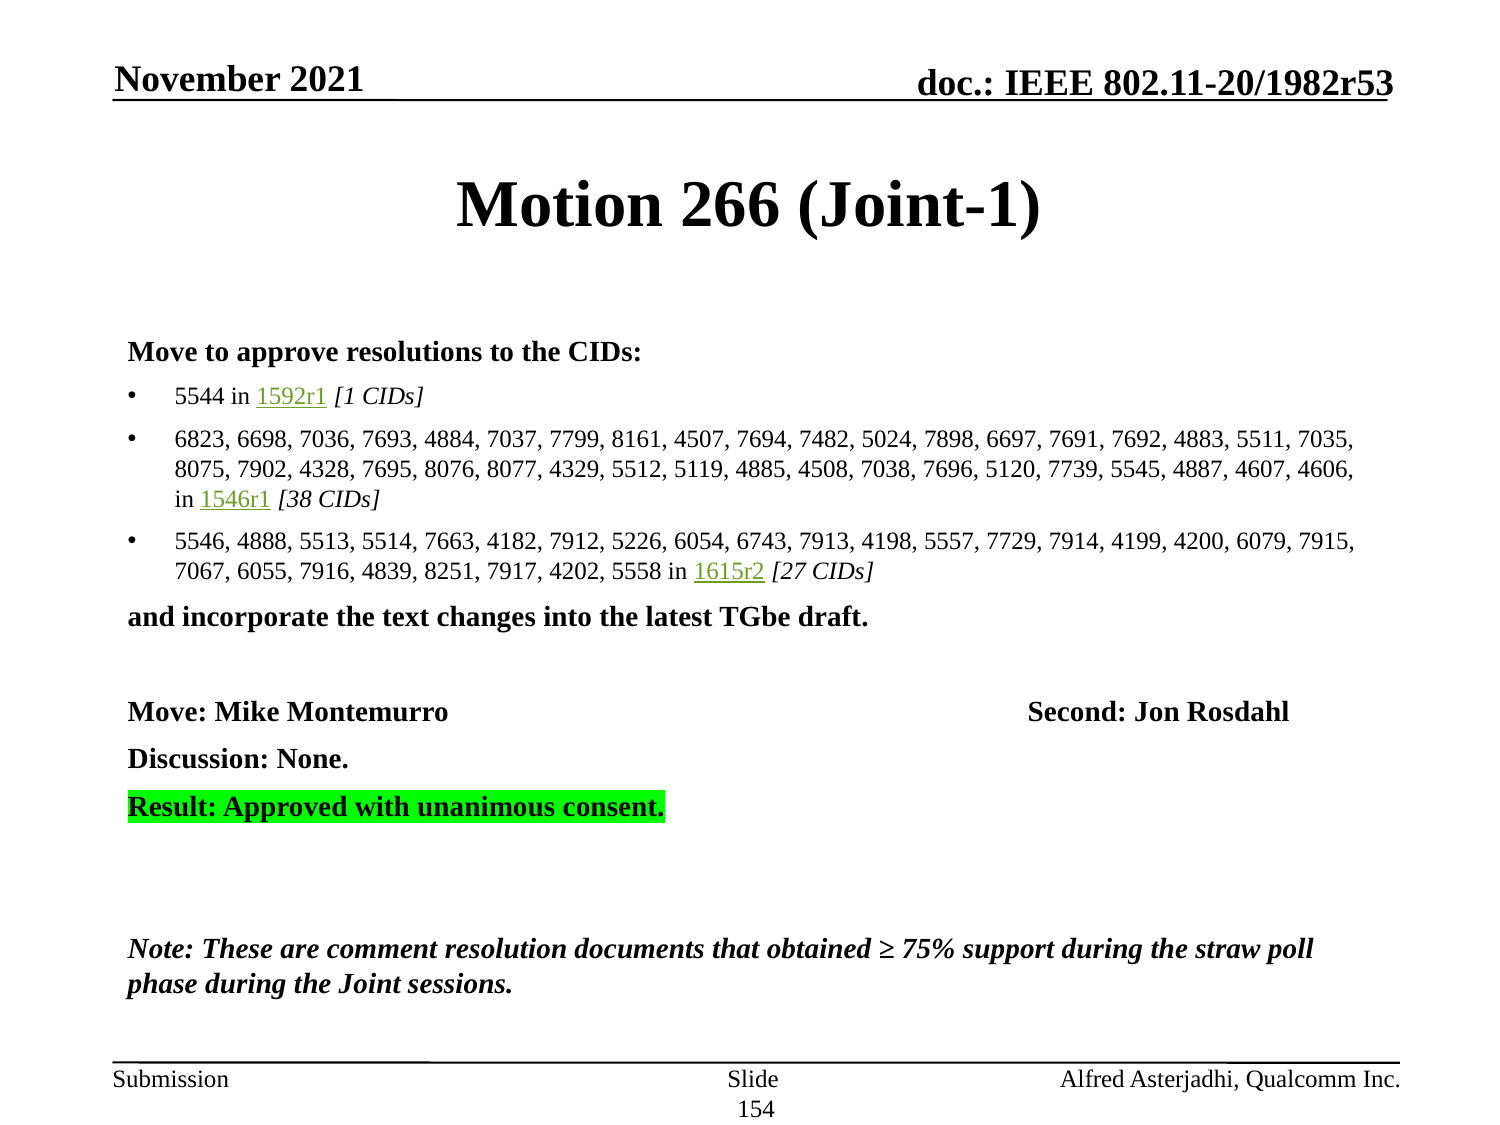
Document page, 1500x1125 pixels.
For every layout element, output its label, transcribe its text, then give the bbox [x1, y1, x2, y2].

list Move to approve resolutions to the CIDs: 5544 in 1592r1 [1 CIDs] 6823, 6698, 7036, 7693, 4884, 7037, 7799, 8161, 4507, 7694, 7482, 5024, 7898, 6697, 7691, 7692, 4883, 5511, 7035, 8075, 7902, 4328, 7695, 8076, 8077, 4329, 5512, 5119, 4885, 4508, 7038, 7696, 5120, 7739, 5545, 4887, 4607, 4606, in 1546r1 [38 CIDs] 5546, 4888, 5513, 5514, 7663, 4182, 7912, 5226, 6054, 6743, 7913, 4198, 5557, 7729, 7914, 4199, 4200, 6079, 7915, 7067, 6055, 7916, 4839, 8251, 7917, 4202, 5558 in 1615r2 [27 CIDs] and incorporate the text changes into the latest TGbe draft. Move: Mike Montemurro Second: Jon Rosdahl Discussion: None. Result: Approved with unanimous consent. Note: These are comment resolution documents that obtained ≥ 75% support during the straw poll phase during the Joint sessions. [112, 324, 1388, 1063]
title Motion 266 (Joint-1) [112, 112, 1388, 288]
footer Alfred Asterjadhi, Qualcomm Inc. [878, 1061, 1402, 1093]
slide_number Slide 154 [712, 1061, 800, 1123]
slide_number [114, 54, 423, 100]
